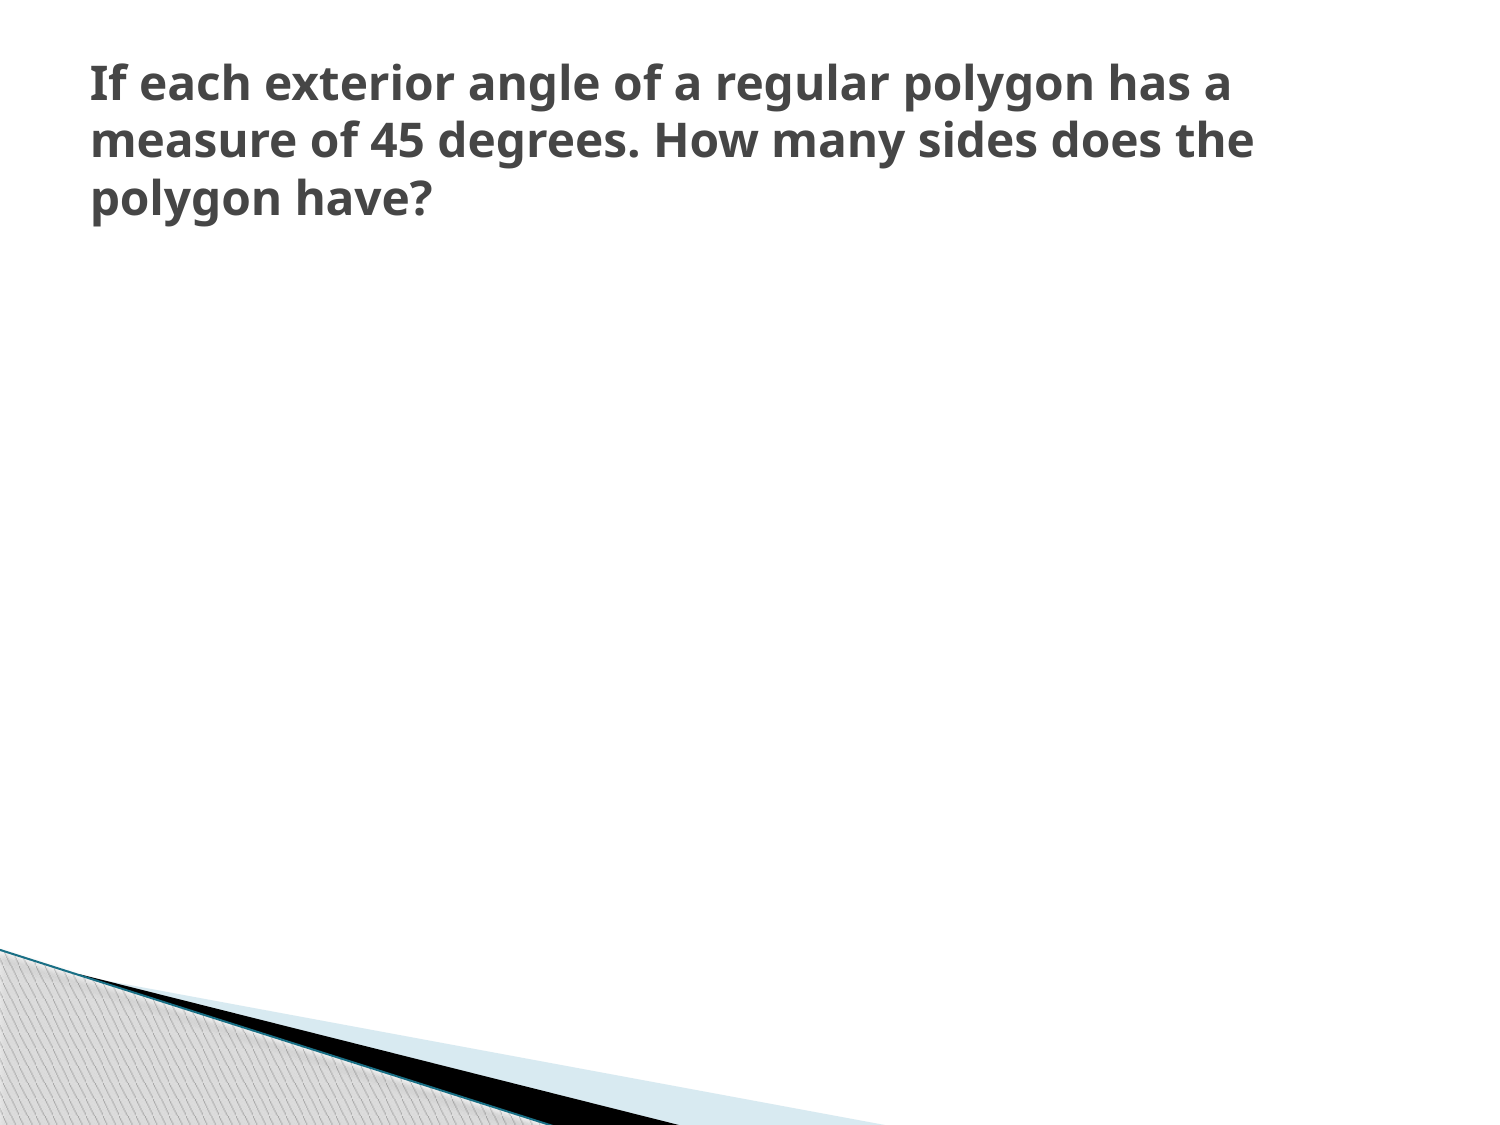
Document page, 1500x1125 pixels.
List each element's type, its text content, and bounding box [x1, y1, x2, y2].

title If each exterior angle of a regular polygon has a measure of 45 degrees. How many sides does the polygon have? [75, 45, 1425, 233]
